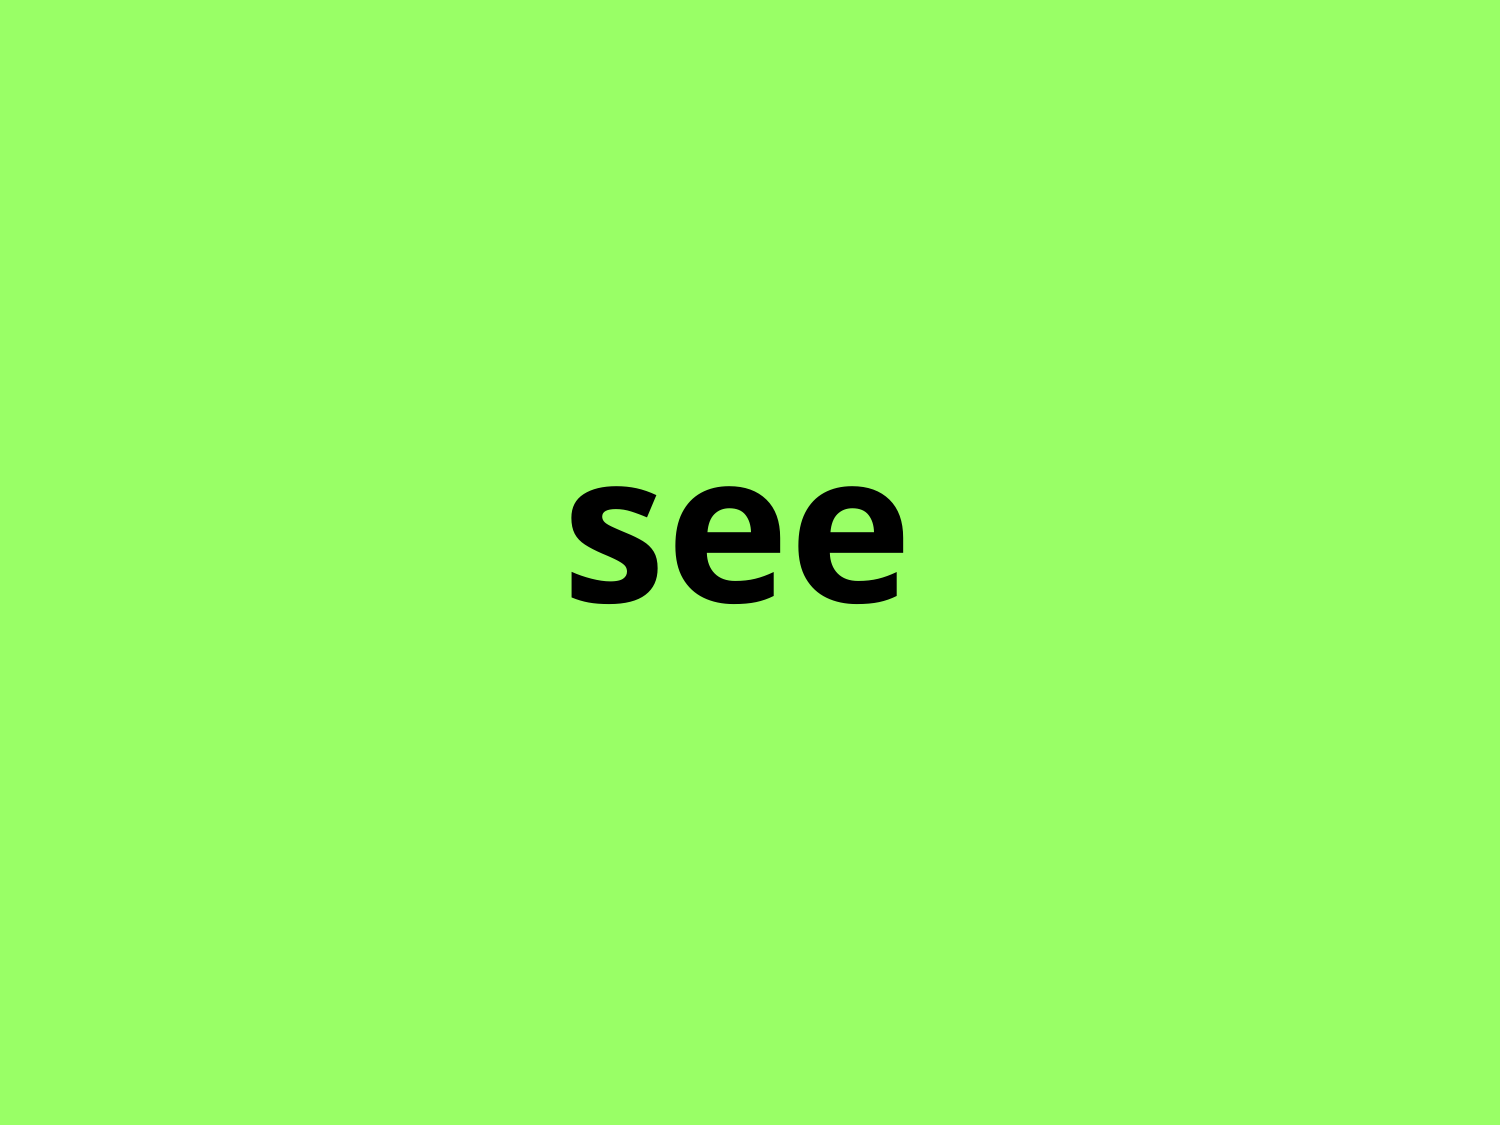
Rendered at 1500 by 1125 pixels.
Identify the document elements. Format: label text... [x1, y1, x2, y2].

title see [99, 424, 1376, 613]
